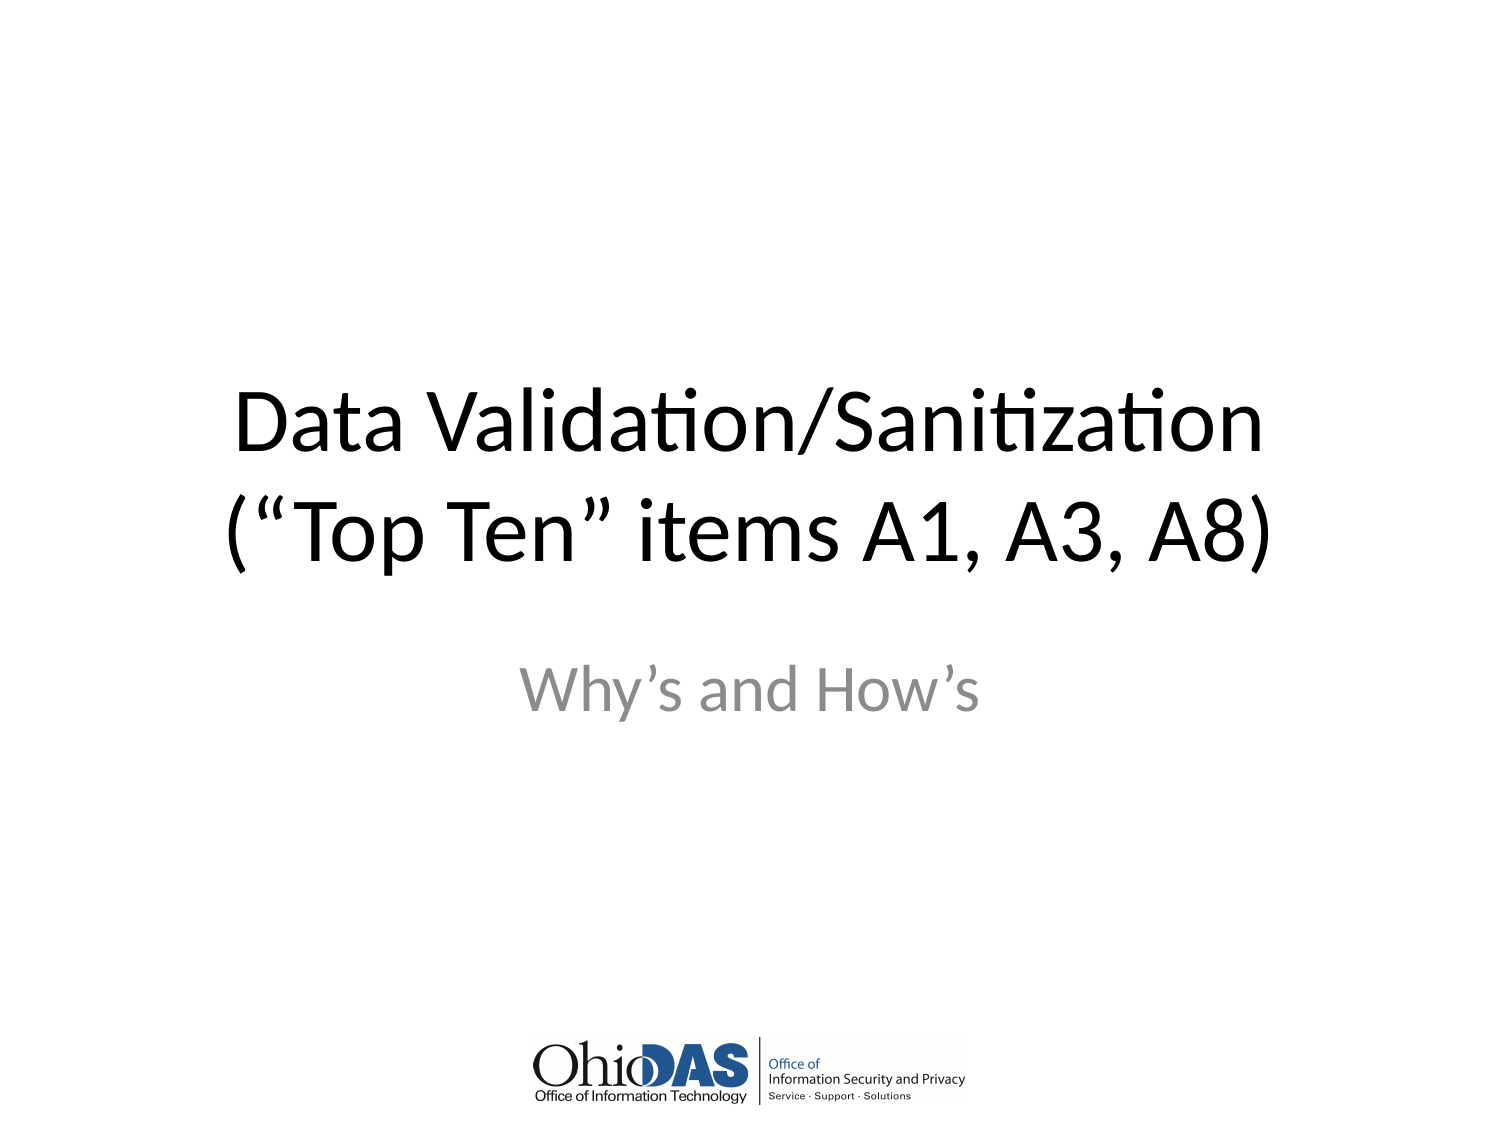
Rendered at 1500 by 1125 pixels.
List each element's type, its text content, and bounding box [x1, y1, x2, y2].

subtitle Why’s and How’s [225, 637, 1275, 925]
title Data Validation/Sanitization (“Top Ten” items A1, A3, A8) [112, 349, 1388, 591]
picture [533, 1037, 969, 1105]
